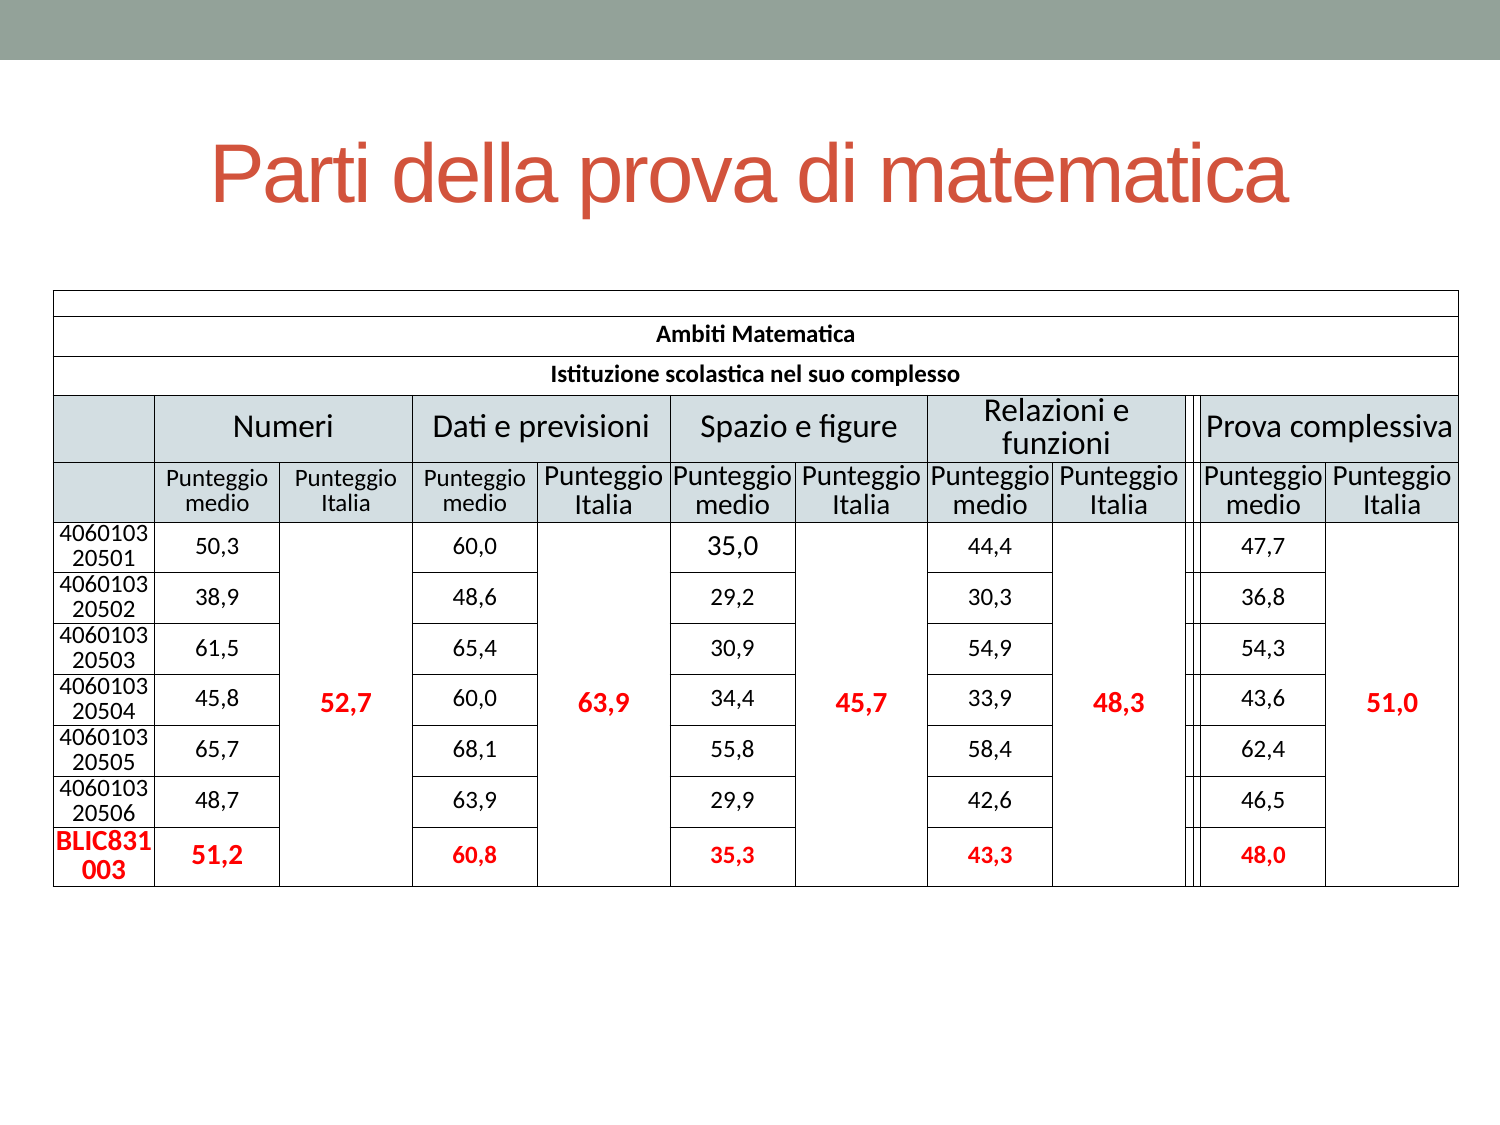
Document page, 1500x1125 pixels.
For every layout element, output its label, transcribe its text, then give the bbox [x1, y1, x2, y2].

table_cell Punteggio medio [413, 463, 537, 522]
table_cell Punteggio medio [1201, 463, 1325, 522]
table_cell 65,7 [155, 726, 279, 776]
table_cell [1194, 463, 1200, 522]
table_cell [1194, 777, 1200, 827]
table_cell 47,7 [1201, 523, 1325, 572]
table_cell 52,7 [280, 523, 412, 886]
table_cell [1186, 726, 1193, 776]
table_cell 51,2 [155, 828, 279, 886]
table_cell 43,3 [928, 828, 1052, 886]
table_cell 55,8 [671, 726, 795, 776]
table_cell Punteggio Italia [538, 463, 670, 522]
table_cell Punteggio Italia [1326, 463, 1458, 522]
table_cell [1194, 828, 1200, 886]
table_cell 65,4 [413, 624, 537, 674]
table_cell 406010320501 [54, 523, 154, 572]
table_cell 63,9 [538, 523, 670, 886]
table_cell 60,8 [413, 828, 537, 886]
table_cell [1186, 624, 1193, 674]
table_cell [1186, 828, 1193, 886]
table_cell 50,3 [155, 523, 279, 572]
table_header [54, 291, 1458, 316]
table_cell 29,2 [671, 573, 795, 623]
table_cell [1194, 624, 1200, 674]
table_cell 406010320504 [54, 675, 154, 725]
table_cell 45,8 [155, 675, 279, 725]
table_cell 35,0 [671, 523, 795, 572]
table_cell 62,4 [1201, 726, 1325, 776]
table_cell 48,7 [155, 777, 279, 827]
table_cell [54, 396, 154, 462]
table_cell 48,0 [1201, 828, 1325, 886]
table_cell 44,4 [928, 523, 1052, 572]
table_cell Istituzione scolastica nel suo complesso [54, 357, 1458, 395]
table_cell [1194, 396, 1200, 462]
table_cell 406010320503 [54, 624, 154, 674]
table_cell [1186, 675, 1193, 725]
table_cell 36,8 [1201, 573, 1325, 623]
table_cell 406010320502 [54, 573, 154, 623]
table_cell 60,0 [413, 523, 537, 572]
table_cell 35,3 [671, 828, 795, 886]
table_cell [1186, 463, 1193, 522]
table_cell BLIC831003 [54, 828, 154, 886]
table_cell 29,9 [671, 777, 795, 827]
table_cell 48,3 [1053, 523, 1185, 886]
table_cell [1186, 777, 1193, 827]
table_cell 406010320506 [54, 777, 154, 827]
table_cell [1186, 396, 1193, 462]
table_cell Punteggio medio [928, 463, 1052, 522]
table_cell 54,9 [928, 624, 1052, 674]
table_cell 43,6 [1201, 675, 1325, 725]
title Parti della prova di matematica [75, 87, 1425, 250]
table_cell 406010320505 [54, 726, 154, 776]
table_cell 30,3 [928, 573, 1052, 623]
table_cell [1194, 523, 1200, 572]
table_cell [1194, 675, 1200, 725]
table_cell 46,5 [1201, 777, 1325, 827]
table_cell 58,4 [928, 726, 1052, 776]
table_cell Dati e previsioni [413, 396, 670, 462]
table_cell 38,9 [155, 573, 279, 623]
table_cell 48,6 [413, 573, 537, 623]
table_cell 61,5 [155, 624, 279, 674]
table_cell 30,9 [671, 624, 795, 674]
table_cell 60,0 [413, 675, 537, 725]
table_cell Punteggio Italia [796, 463, 927, 522]
table_cell Spazio e figure [671, 396, 927, 462]
table_cell [1186, 573, 1193, 623]
table_cell [1186, 523, 1193, 572]
table_cell [1194, 573, 1200, 623]
table_cell Punteggio medio [155, 463, 279, 522]
table_cell [54, 463, 154, 522]
table_cell Punteggio medio [671, 463, 795, 522]
table_cell Relazioni e funzioni [928, 396, 1185, 462]
table_cell 63,9 [413, 777, 537, 827]
table_cell 34,4 [671, 675, 795, 725]
table_cell Numeri [155, 396, 412, 462]
table_cell 42,6 [928, 777, 1052, 827]
table_cell 68,1 [413, 726, 537, 776]
table_cell Prova complessiva [1201, 396, 1458, 462]
table_cell 51,0 [1326, 523, 1458, 886]
table_cell Punteggio Italia [1053, 463, 1185, 522]
table_cell 54,3 [1201, 624, 1325, 674]
table_cell Punteggio Italia [280, 463, 412, 522]
table_cell [1194, 726, 1200, 776]
table_cell 33,9 [928, 675, 1052, 725]
table_cell Ambiti Matematica [54, 317, 1458, 356]
table_cell 45,7 [796, 523, 927, 886]
